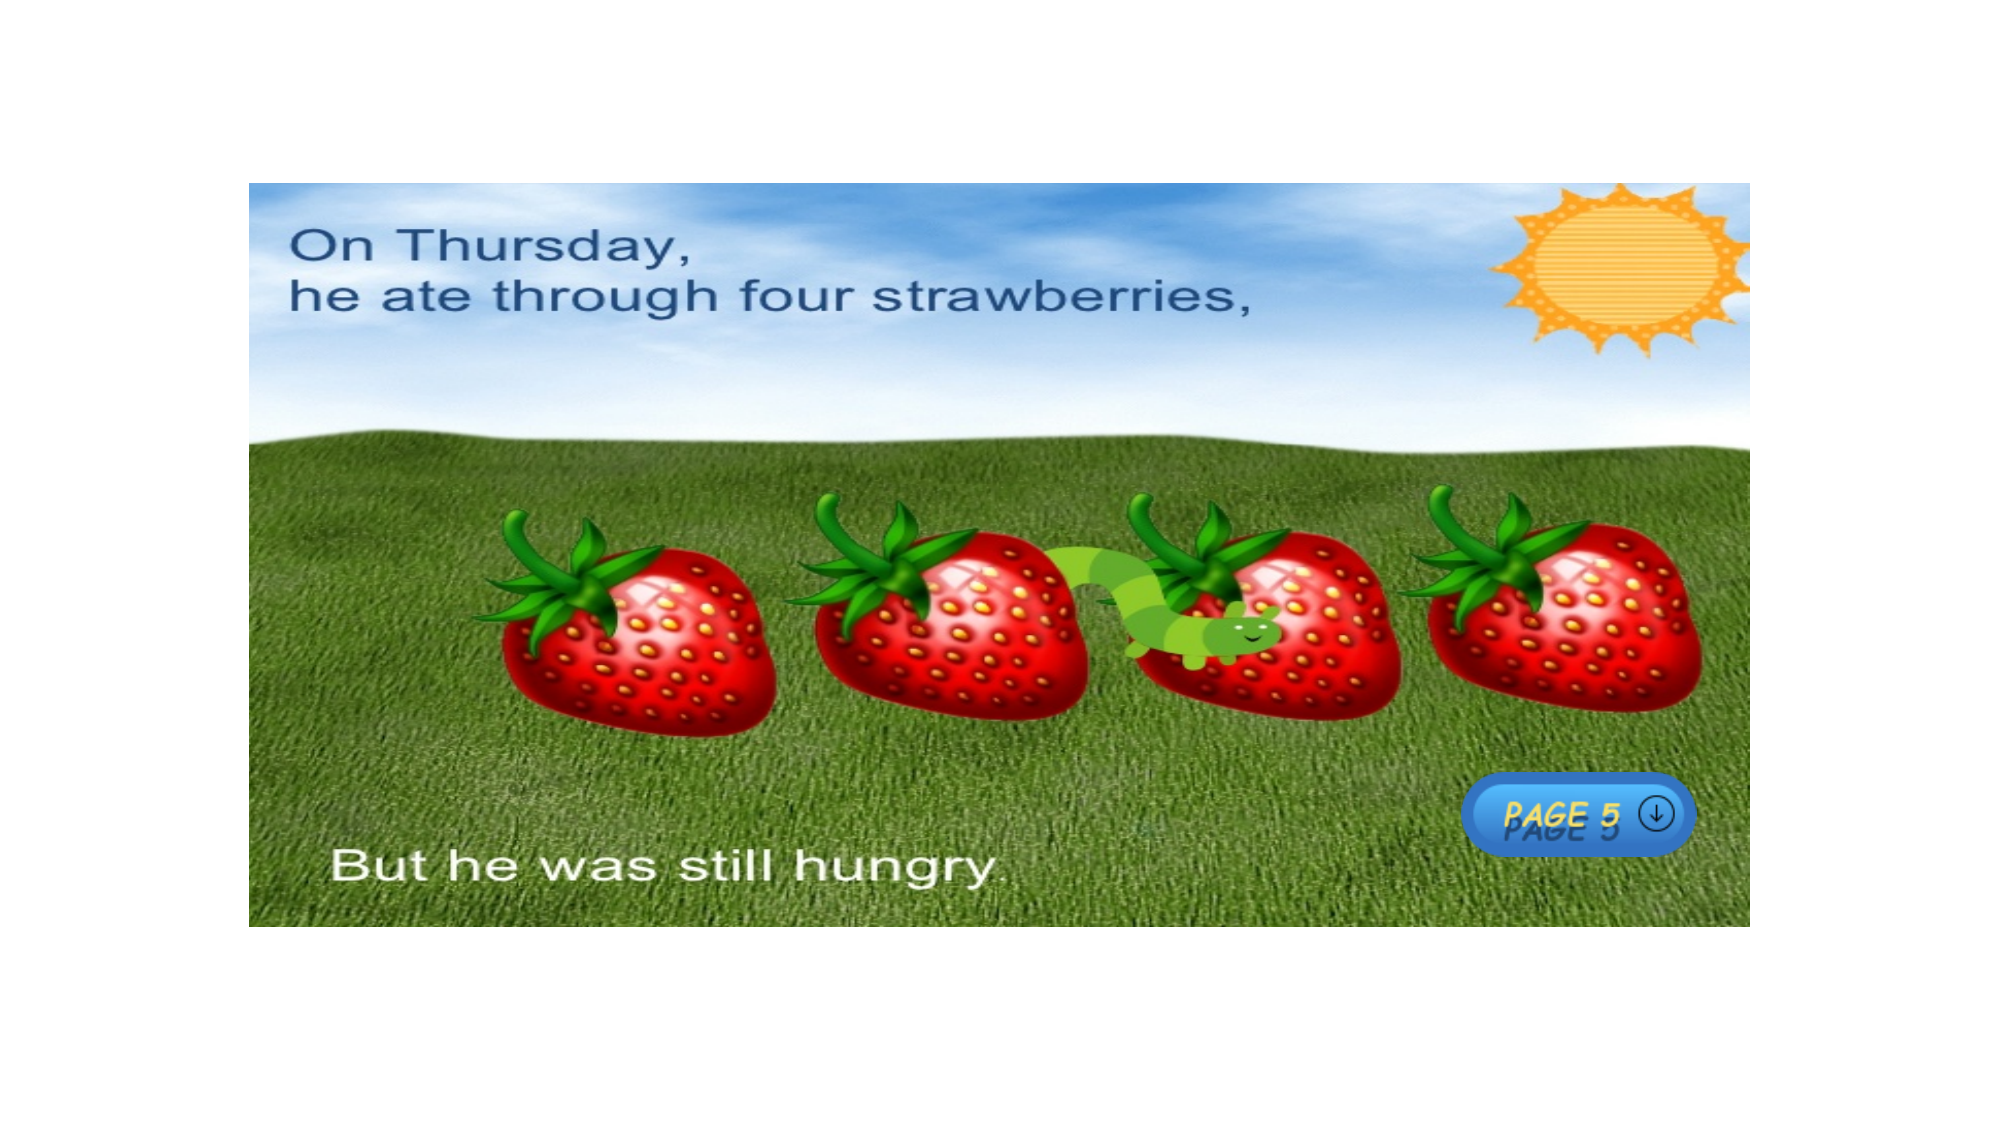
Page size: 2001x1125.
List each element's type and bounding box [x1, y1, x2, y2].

picture [249, 183, 1750, 927]
